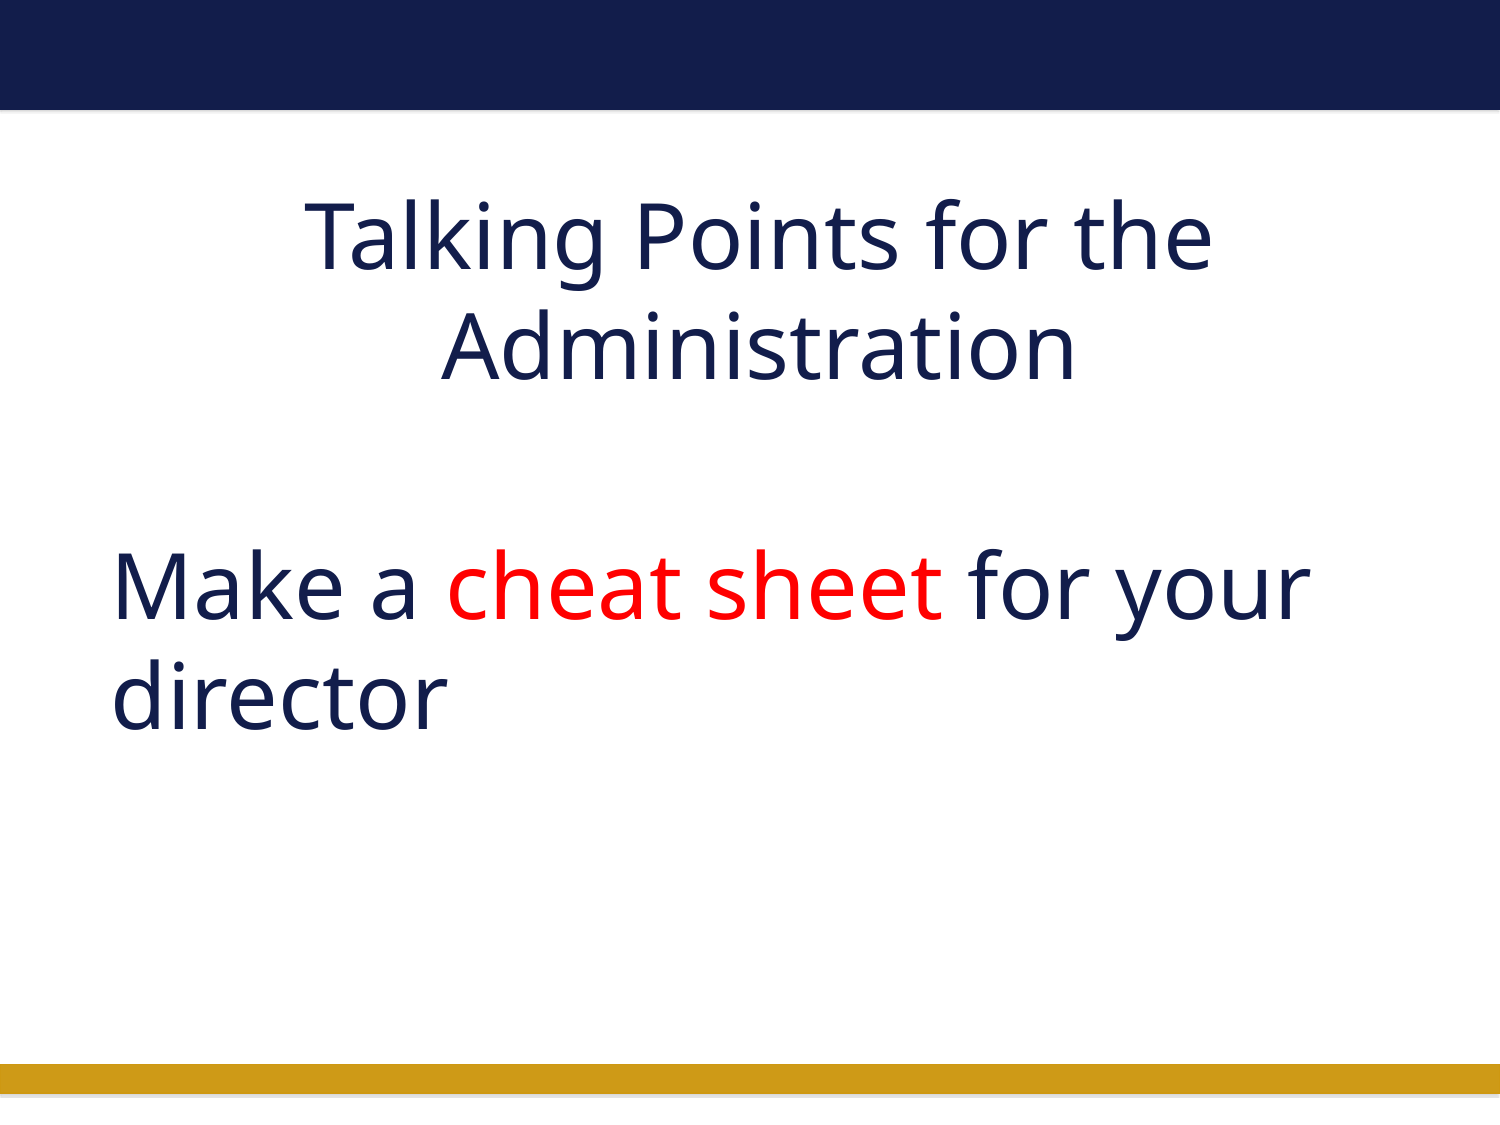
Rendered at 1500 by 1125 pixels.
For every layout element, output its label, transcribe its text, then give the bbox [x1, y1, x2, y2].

title Talking Points for the Administration [95, 173, 1425, 402]
list Make a cheat sheet for your director [95, 520, 1425, 741]
